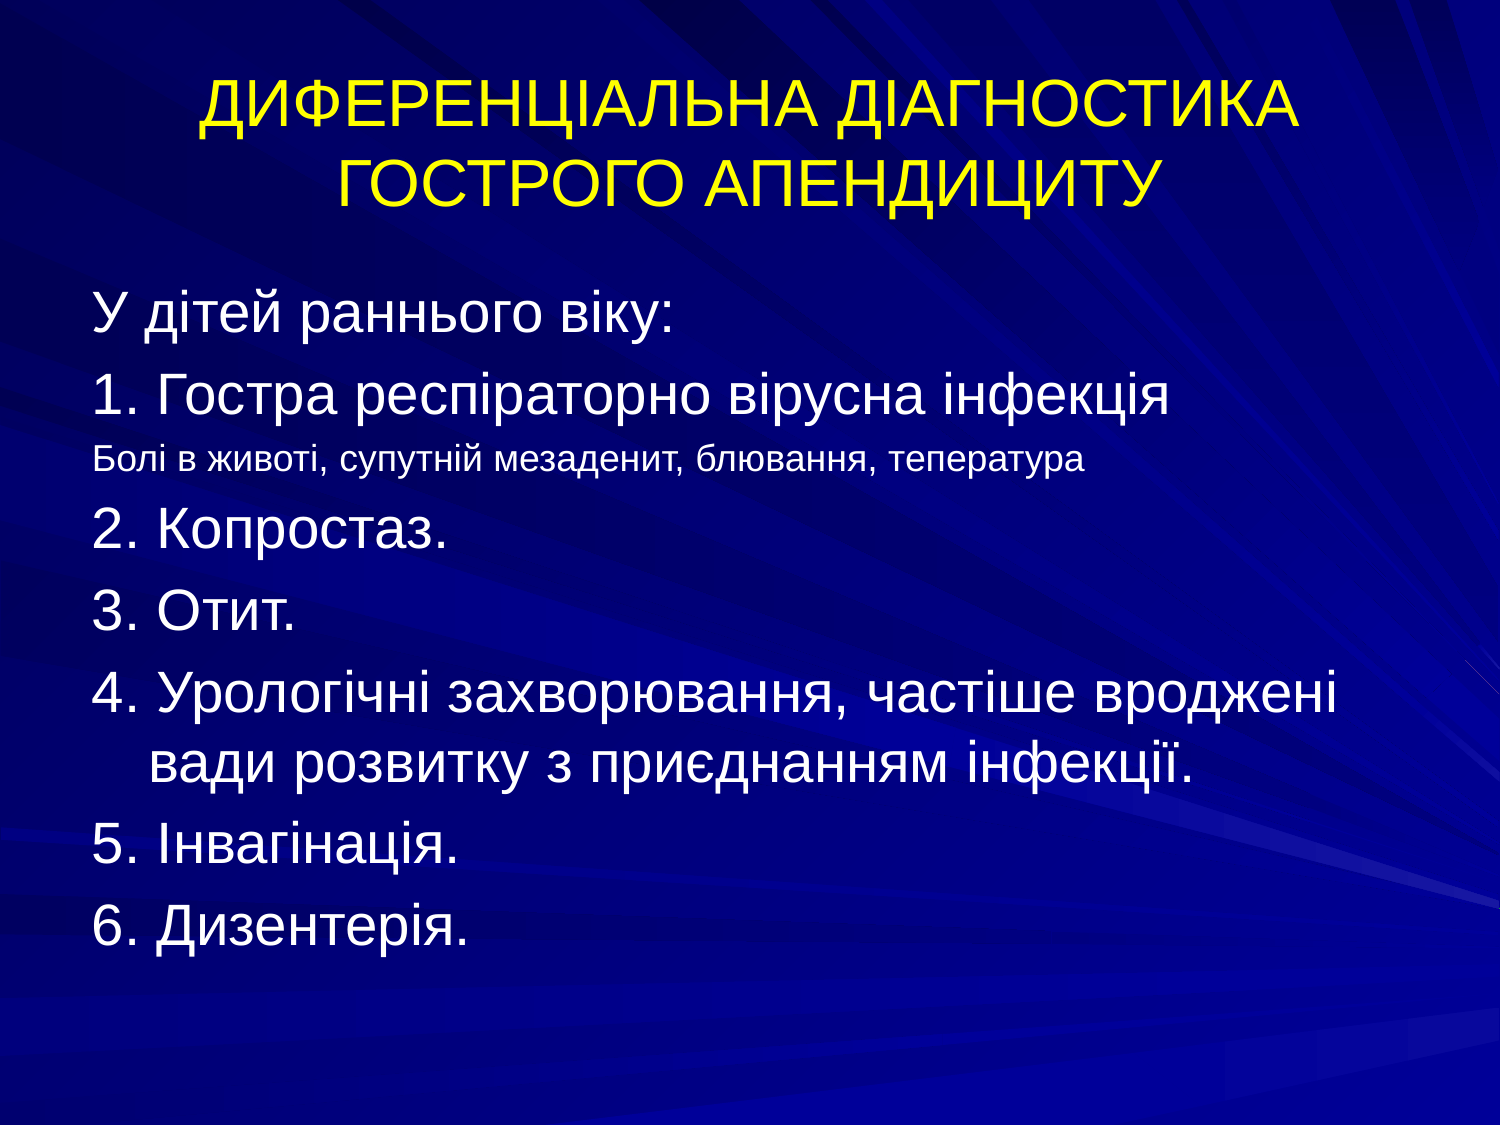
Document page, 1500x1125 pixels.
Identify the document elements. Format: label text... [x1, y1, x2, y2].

list У дітей раннього віку: 1. Гостра респіраторно вірусна інфекція Болі в животі, супутній мезаденит, блювання, тепература 2. Копростаз. 3. Отит. 4. Урологічні захворювання, частіше вроджені вади розвитку з приєднанням інфекції. 5. Інвагінація. 6. Дизентерія. [76, 267, 1427, 1011]
title ДИФЕРЕНЦІАЛЬНА ДІАГНОСТИКА ГОСТРОГО АПЕНДИЦИТУ [75, 45, 1425, 234]
